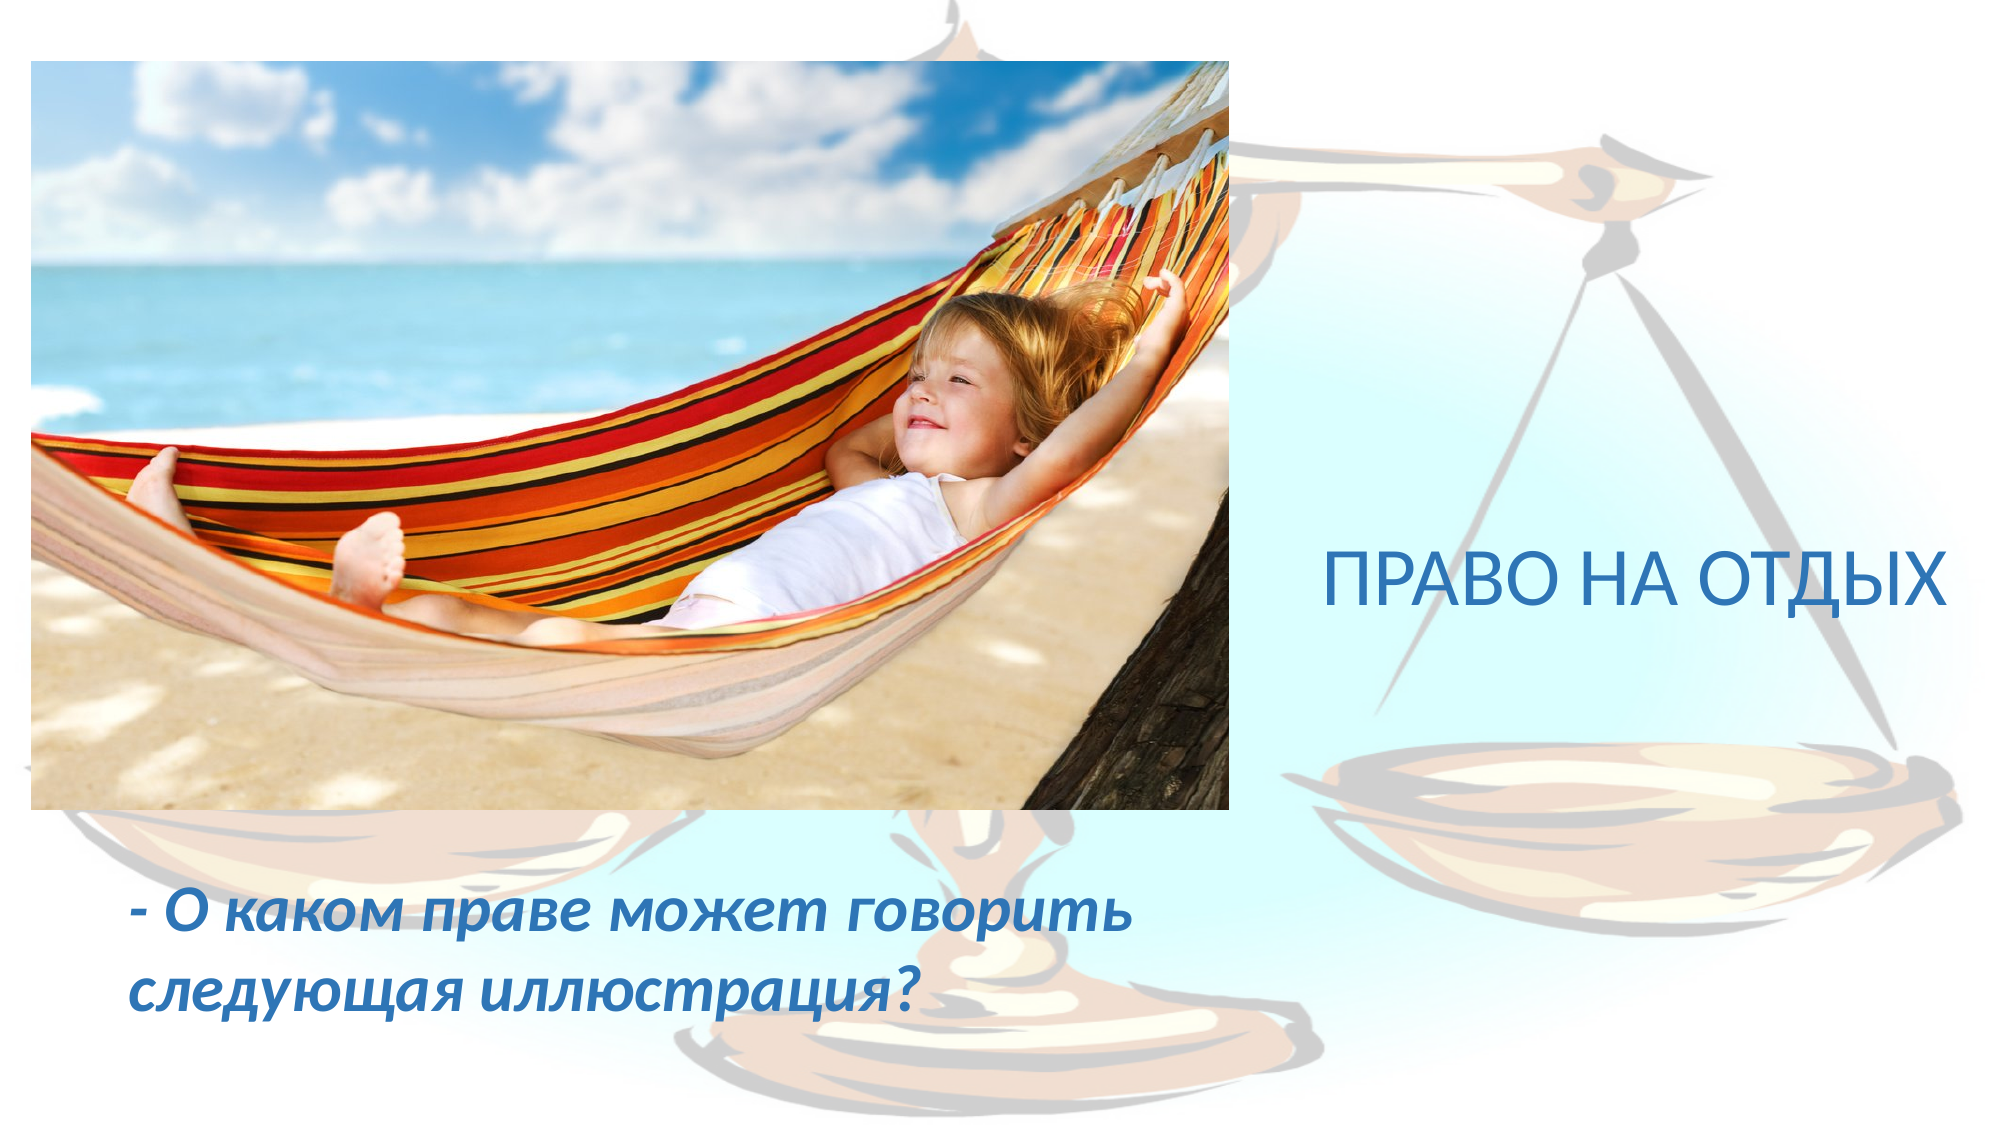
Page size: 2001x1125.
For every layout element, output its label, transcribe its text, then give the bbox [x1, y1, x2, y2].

text_box ПРАВО НА ОТДЫХ [1306, 514, 1963, 629]
text_box - О каком праве может говорить следующая иллюстрация? [113, 857, 1229, 1032]
picture [31, 61, 1229, 810]
